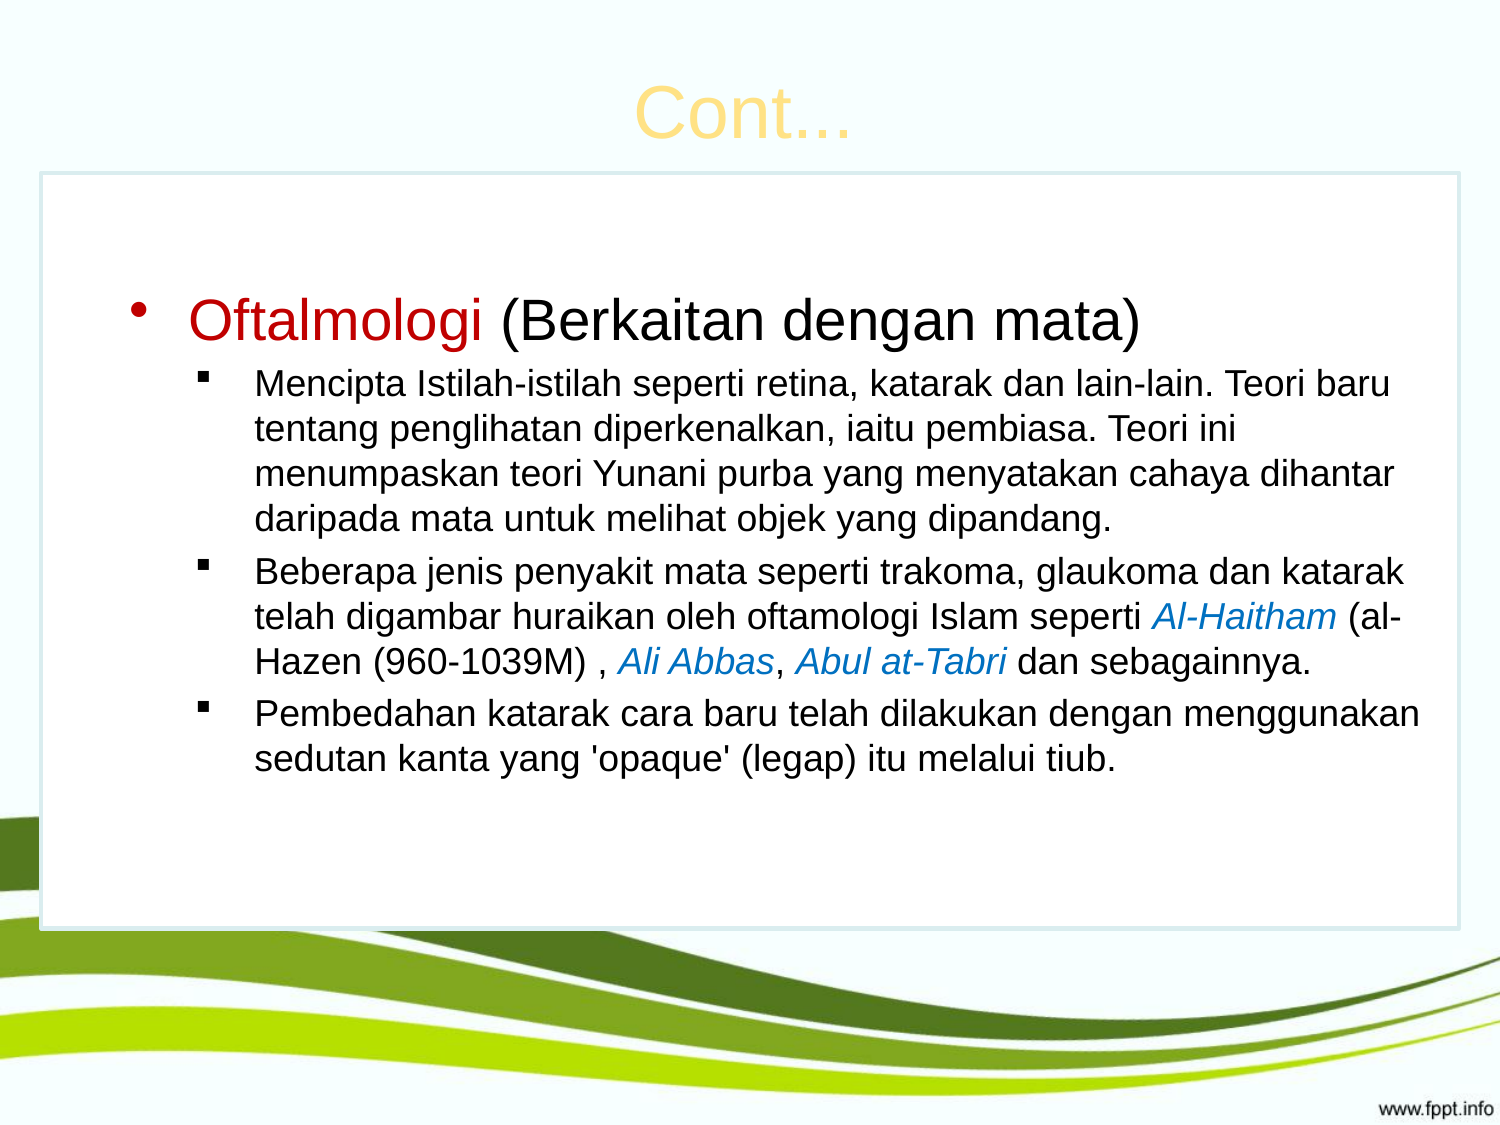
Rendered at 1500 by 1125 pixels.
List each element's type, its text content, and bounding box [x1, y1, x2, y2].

list Oftalmologi (Berkaitan dengan mata) Mencipta Istilah-istilah seperti retina, katarak dan lain-lain. Teori baru tentang penglihatan diperkenalkan, iaitu pembiasa. Teori ini menumpaskan teori Yunani purba yang menyatakan cahaya dihantar daripada mata untuk melihat objek yang dipandang. Beberapa jenis penyakit mata seperti trakoma, glaukoma dan katarak telah digambar huraikan oleh oftamologi Islam seperti Al-Haitham (al-Hazen (960-1039M) , Ali Abbas, Abul at-Tabri dan sebagainnya. Pembedahan katarak cara baru telah dilakukan dengan menggunakan sedutan kanta yang 'opaque' (legap) itu melalui tiub. [39, 171, 1461, 931]
title Cont... [41, 45, 1447, 171]
picture [0, 0, 1500, 1125]
